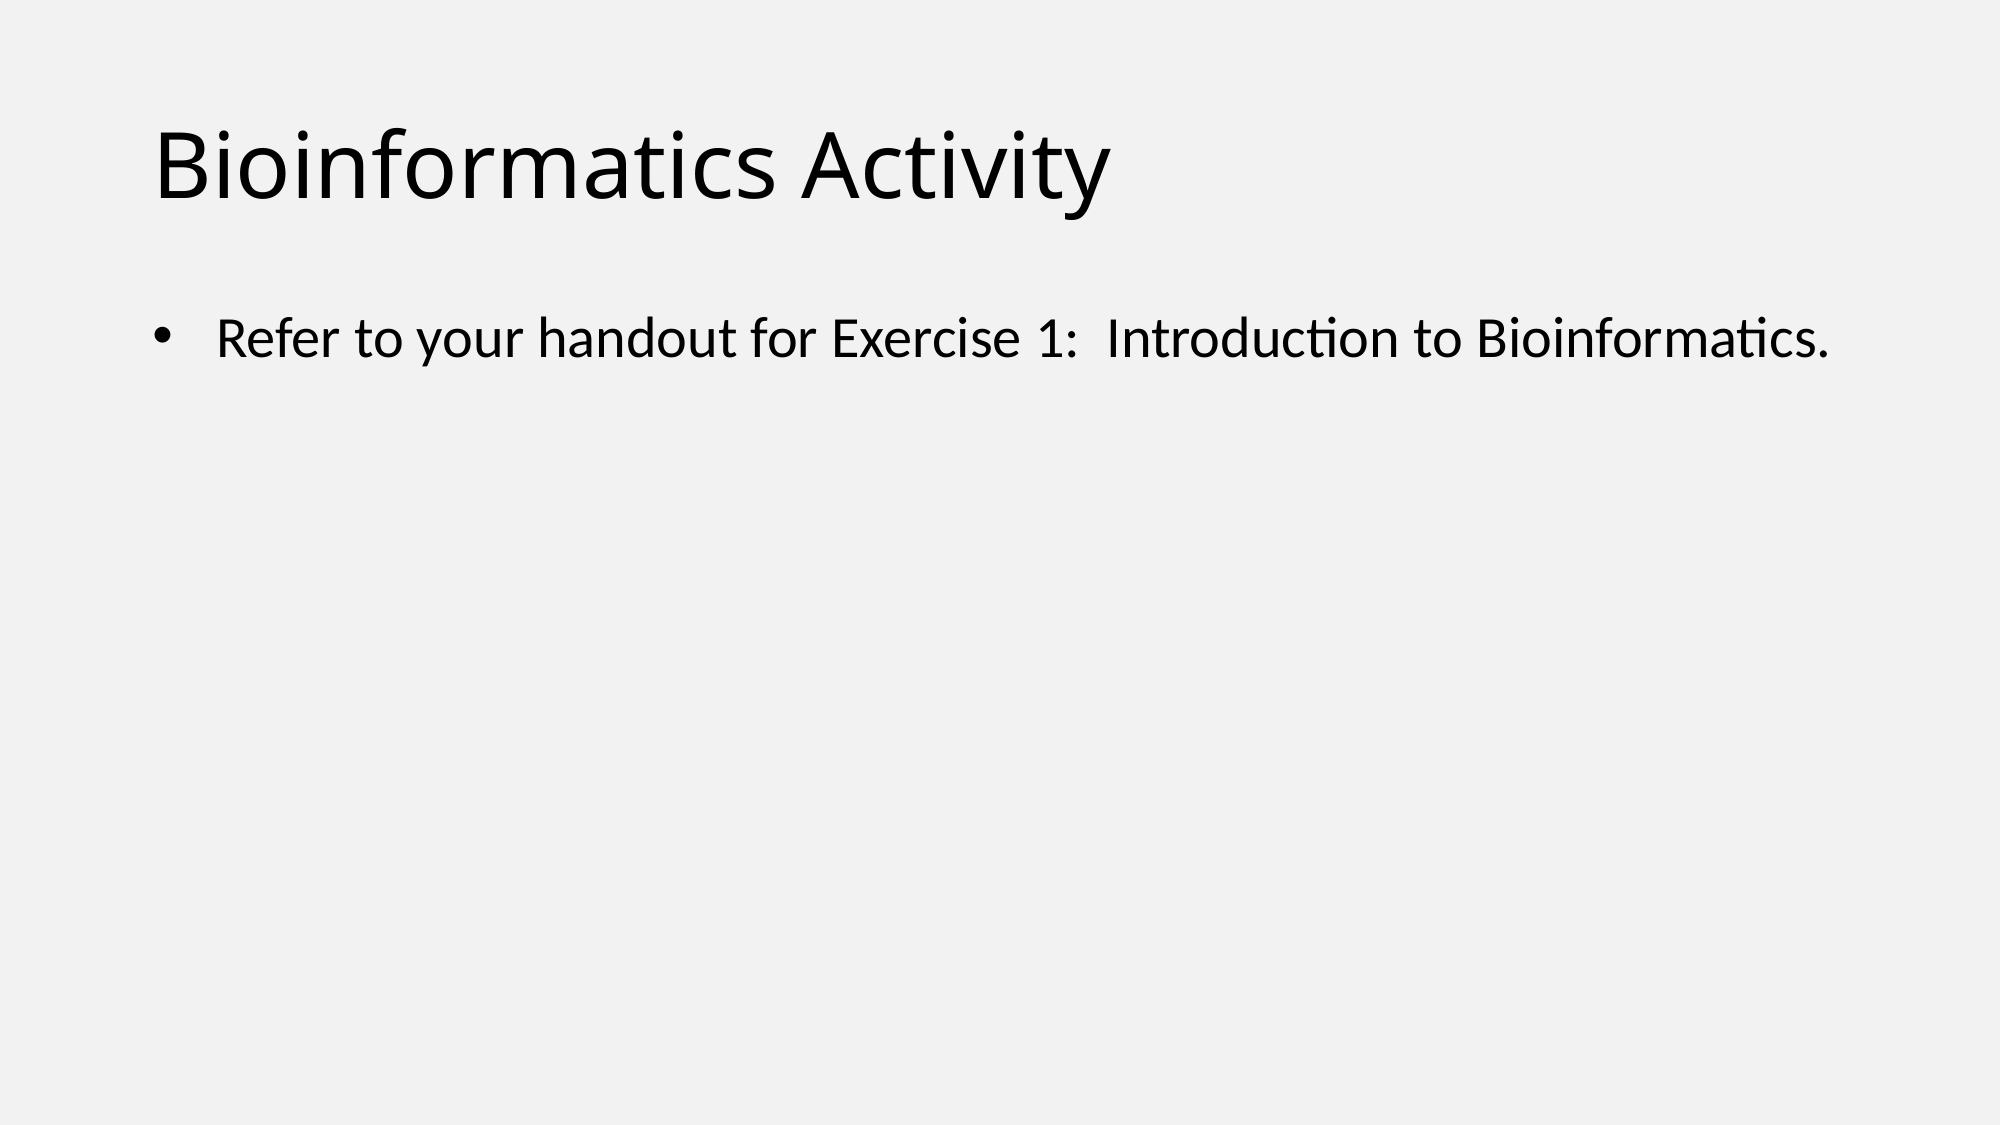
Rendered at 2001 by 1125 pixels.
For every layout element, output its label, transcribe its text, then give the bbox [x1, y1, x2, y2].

title Bioinformatics Activity [137, 59, 1863, 278]
list Refer to your handout for Exercise 1: Introduction to Bioinformatics. [137, 299, 1863, 1014]
